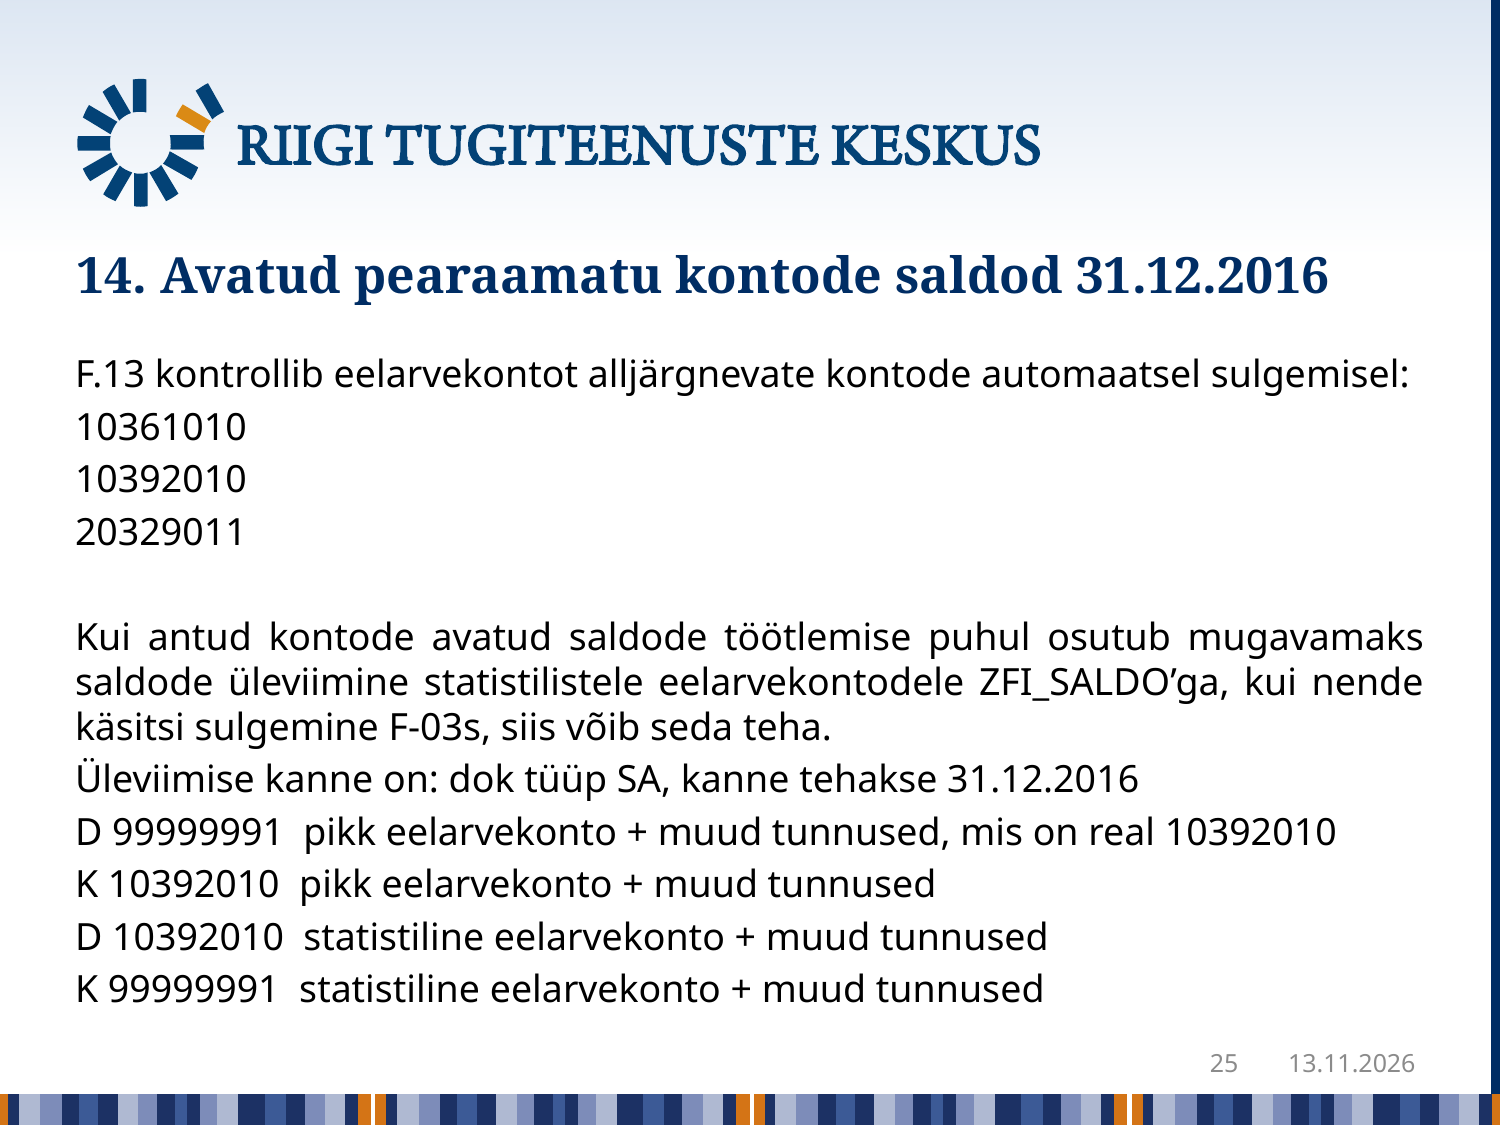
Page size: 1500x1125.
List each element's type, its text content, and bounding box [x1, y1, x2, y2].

list F.13 kontrollib eelarvekontot alljärgnevate kontode automaatsel sulgemisel: 10361010 10392010 20329011 Kui antud kontode avatud saldode töötlemise puhul osutub mugavamaks saldode üleviimine statistilistele eelarvekontodele ZFI_SALDO’ga, kui nende käsitsi sulgemine F-03s, siis võib seda teha. Üleviimise kanne on: dok tüüp SA, kanne tehakse 31.12.2016 D 99999991 pikk eelarvekonto + muud tunnused, mis on real 10392010 K 10392010 pikk eelarvekonto + muud tunnused D 10392010 statistiline eelarvekonto + muud tunnused K 99999991 statistiline eelarvekonto + muud tunnused [75, 349, 1425, 1012]
slide_number 25 [1139, 1035, 1254, 1095]
title 14. Avatud pearaamatu kontode saldod 31.12.2016 [76, 243, 1427, 315]
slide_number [1269, 1035, 1431, 1095]
